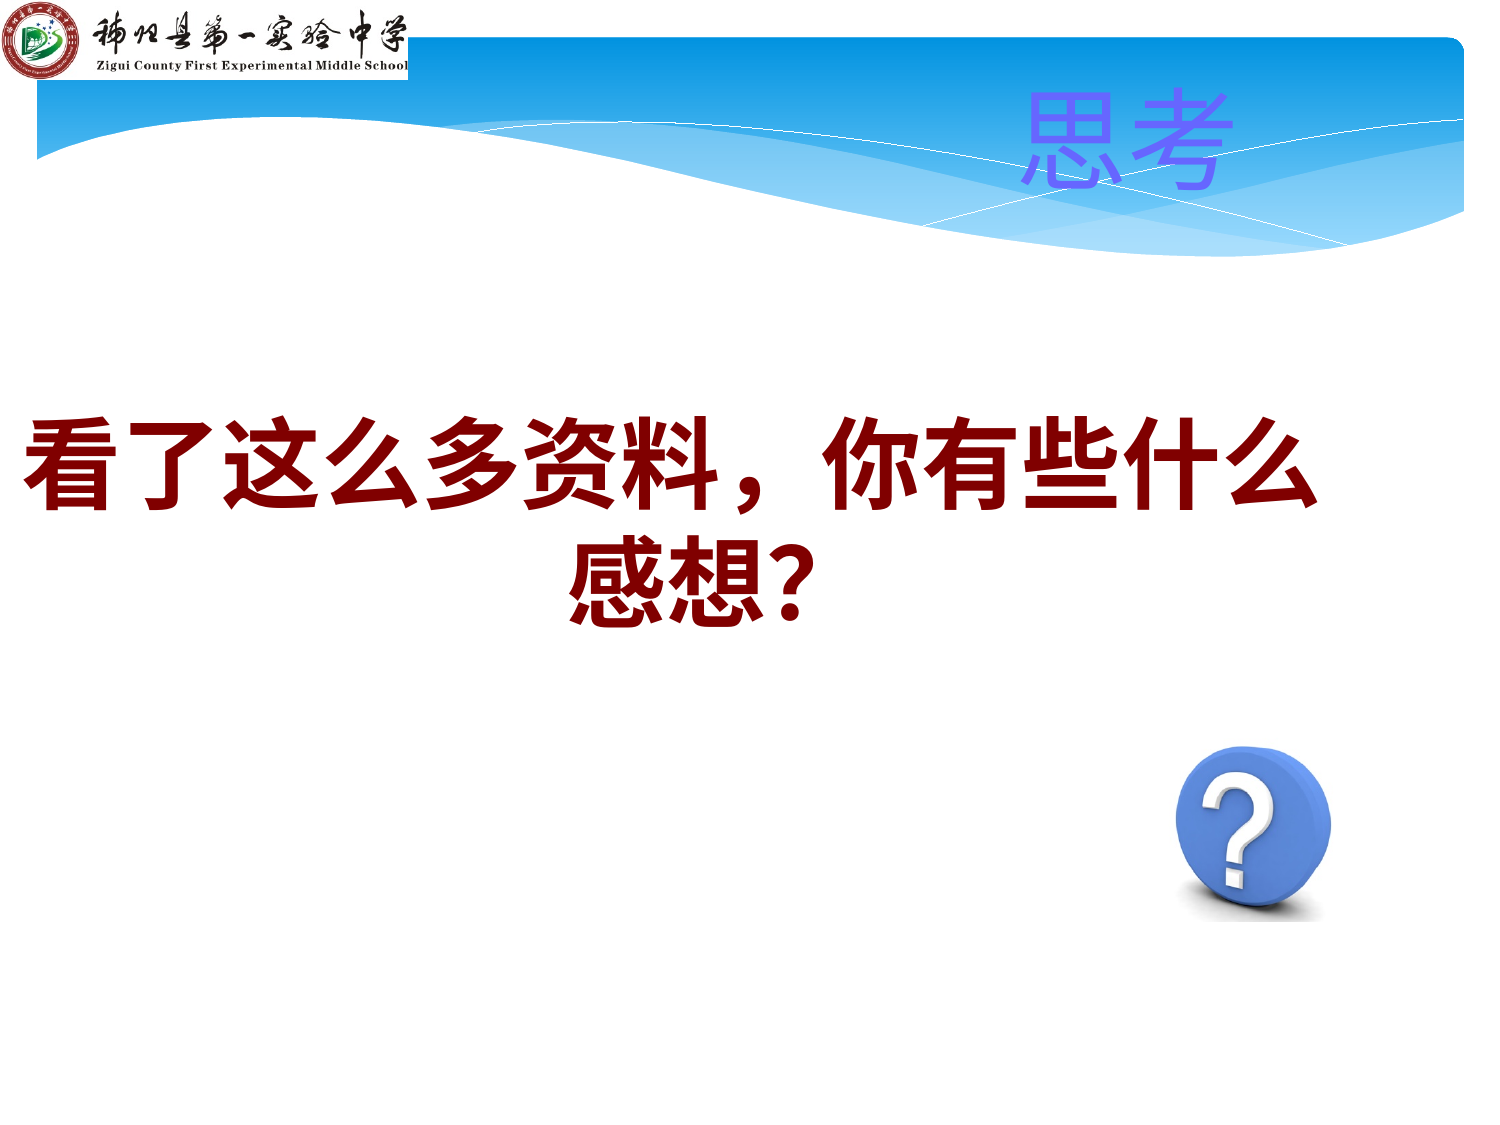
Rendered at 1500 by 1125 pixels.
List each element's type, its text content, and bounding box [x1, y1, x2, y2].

list 看了这么多资料，你有些什么 感想？ [0, 243, 1388, 847]
picture [0, 0, 408, 81]
text_box [41, 420, 857, 536]
title 思考 [755, 42, 1500, 232]
picture [1092, 727, 1400, 923]
